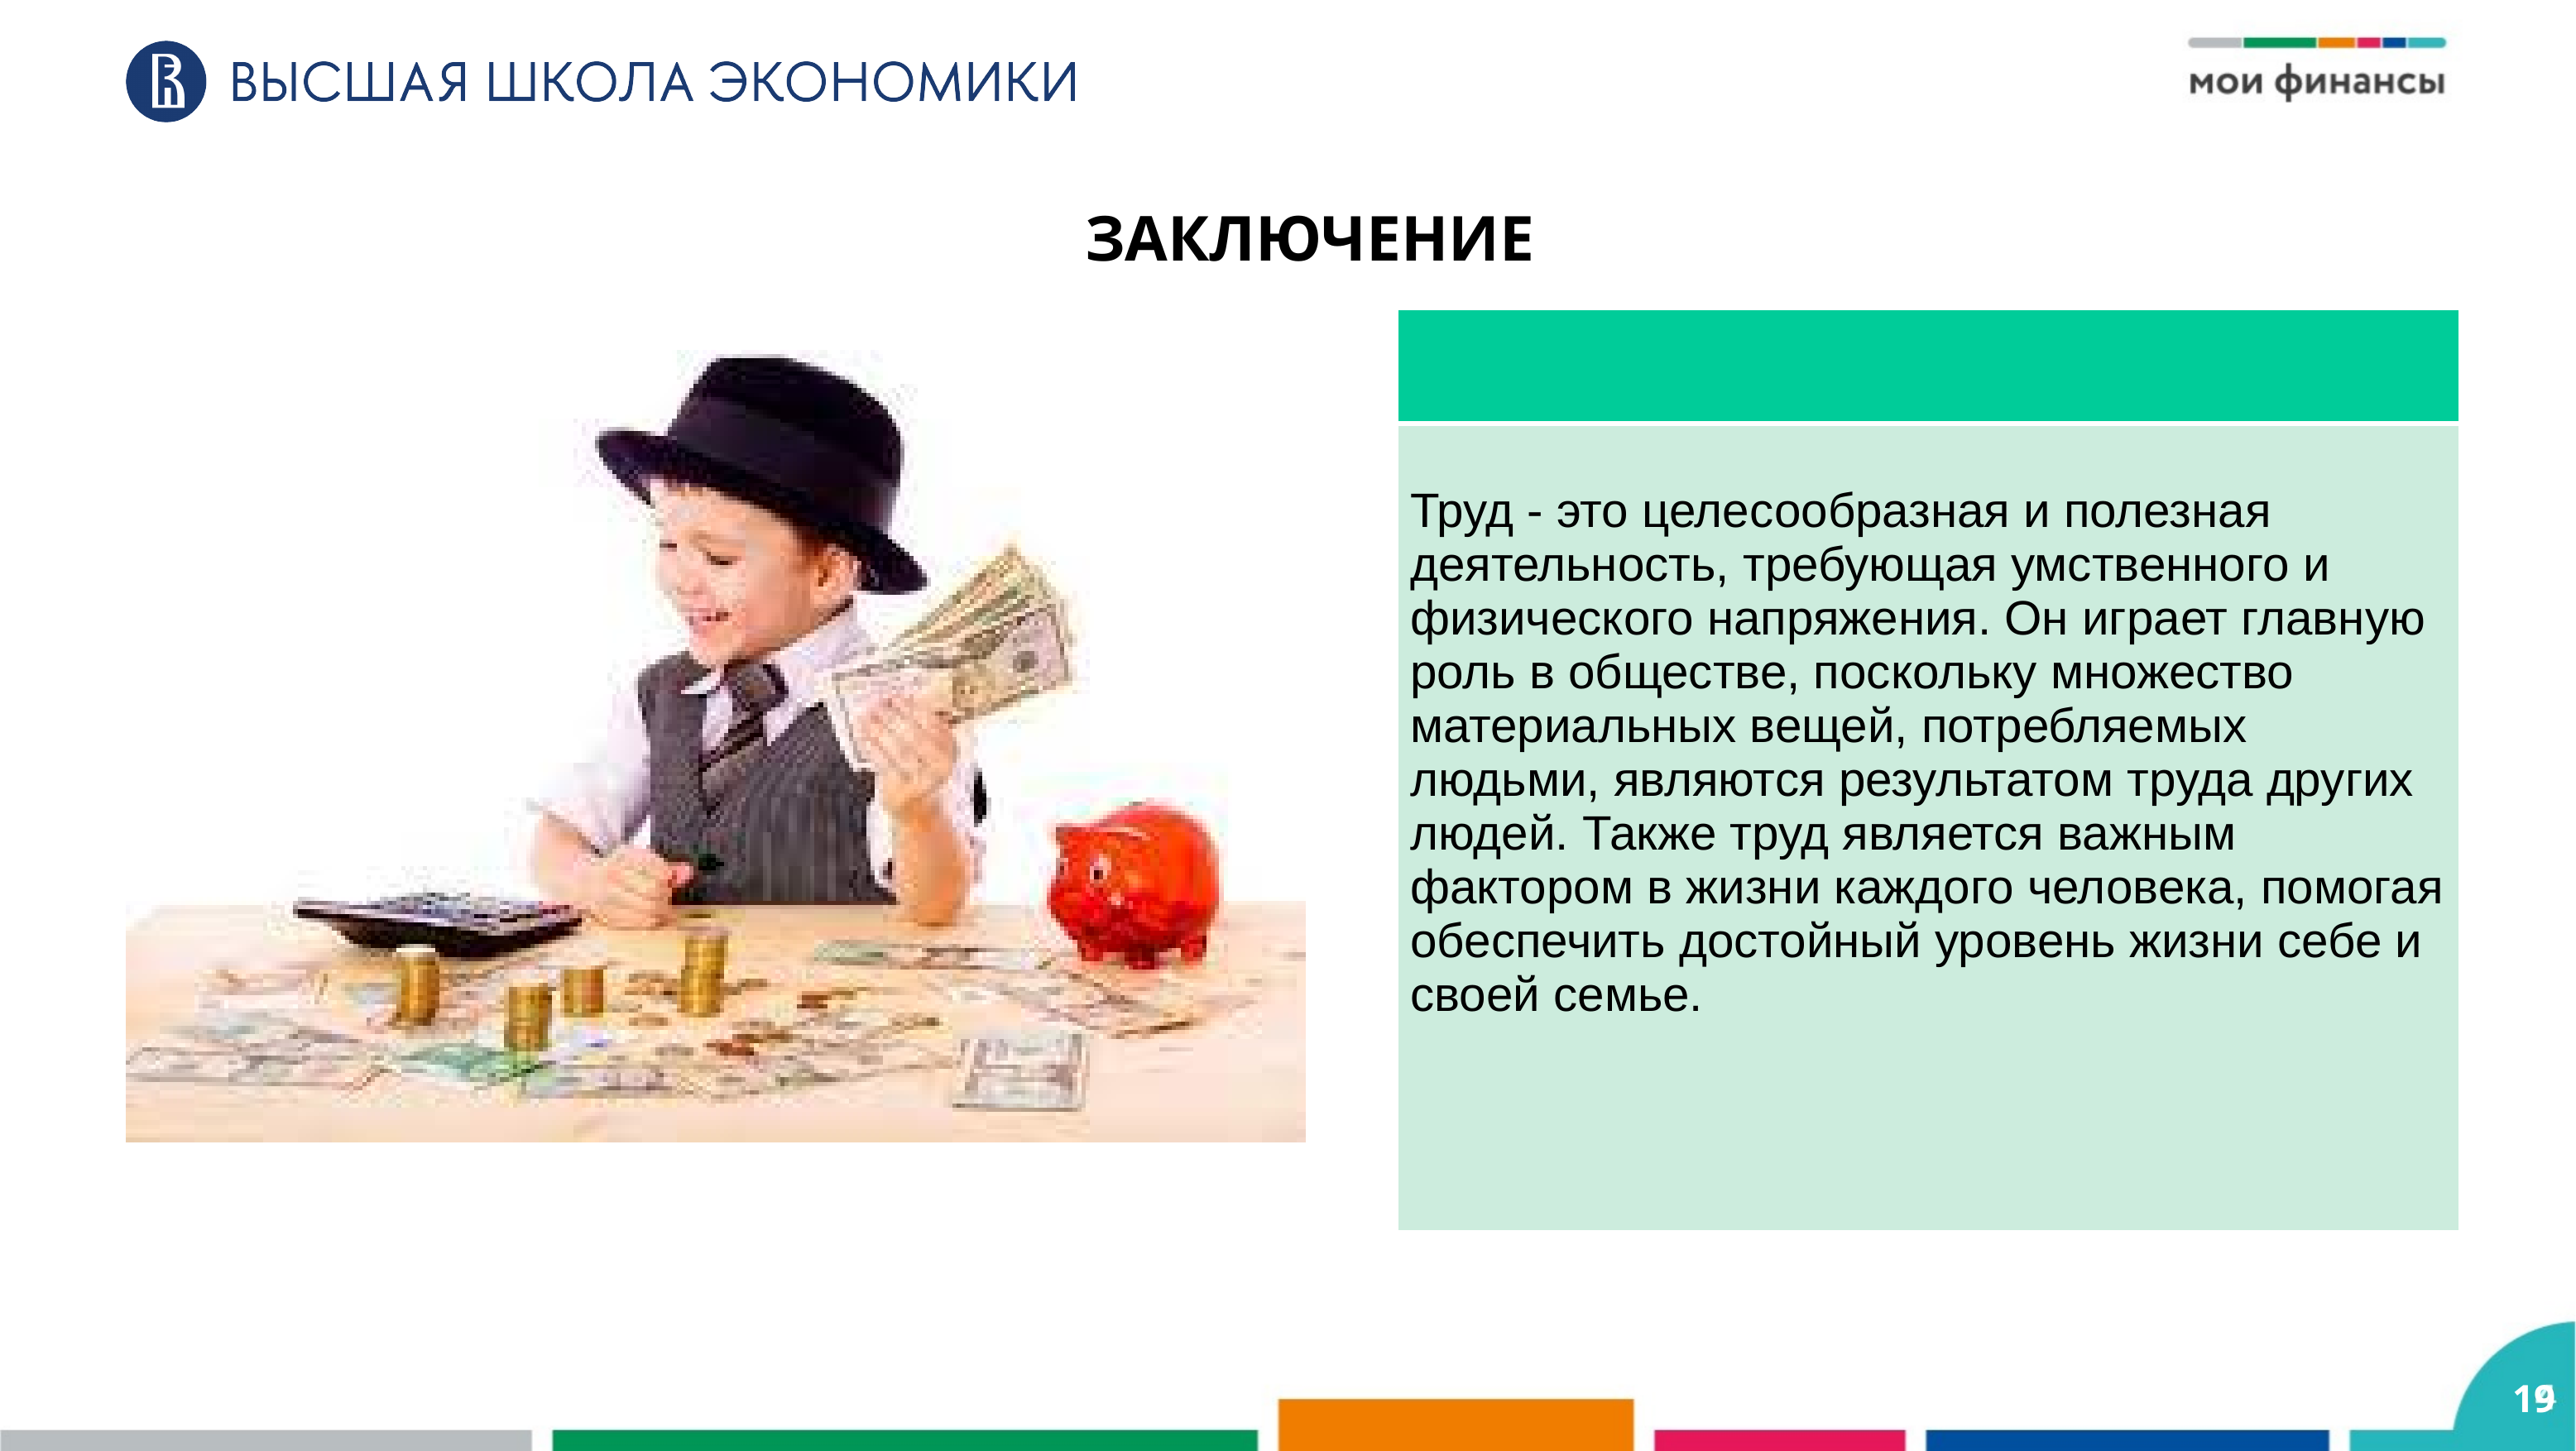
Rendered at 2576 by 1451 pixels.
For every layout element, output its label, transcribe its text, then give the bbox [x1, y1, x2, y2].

picture [0, 0, 2576, 1451]
table_cell Труд - это целесообразная и полезная деятельность, требующая умственного и физического напряжения. Он играет главную роль в обществе, поскольку множество материальных вещей, потребляемых людьми, являются результатом труда других людей. Также труд является важным фактором в жизни каждого человека, помогая обеспечить достойный уровень жизни себе и своей семье. [1398, 426, 2458, 1230]
slide_number 19 [2470, 1365, 2576, 1430]
text_box ЗАКЛЮЧЕНИЕ [44, 189, 2576, 284]
table_header [1398, 310, 2458, 421]
